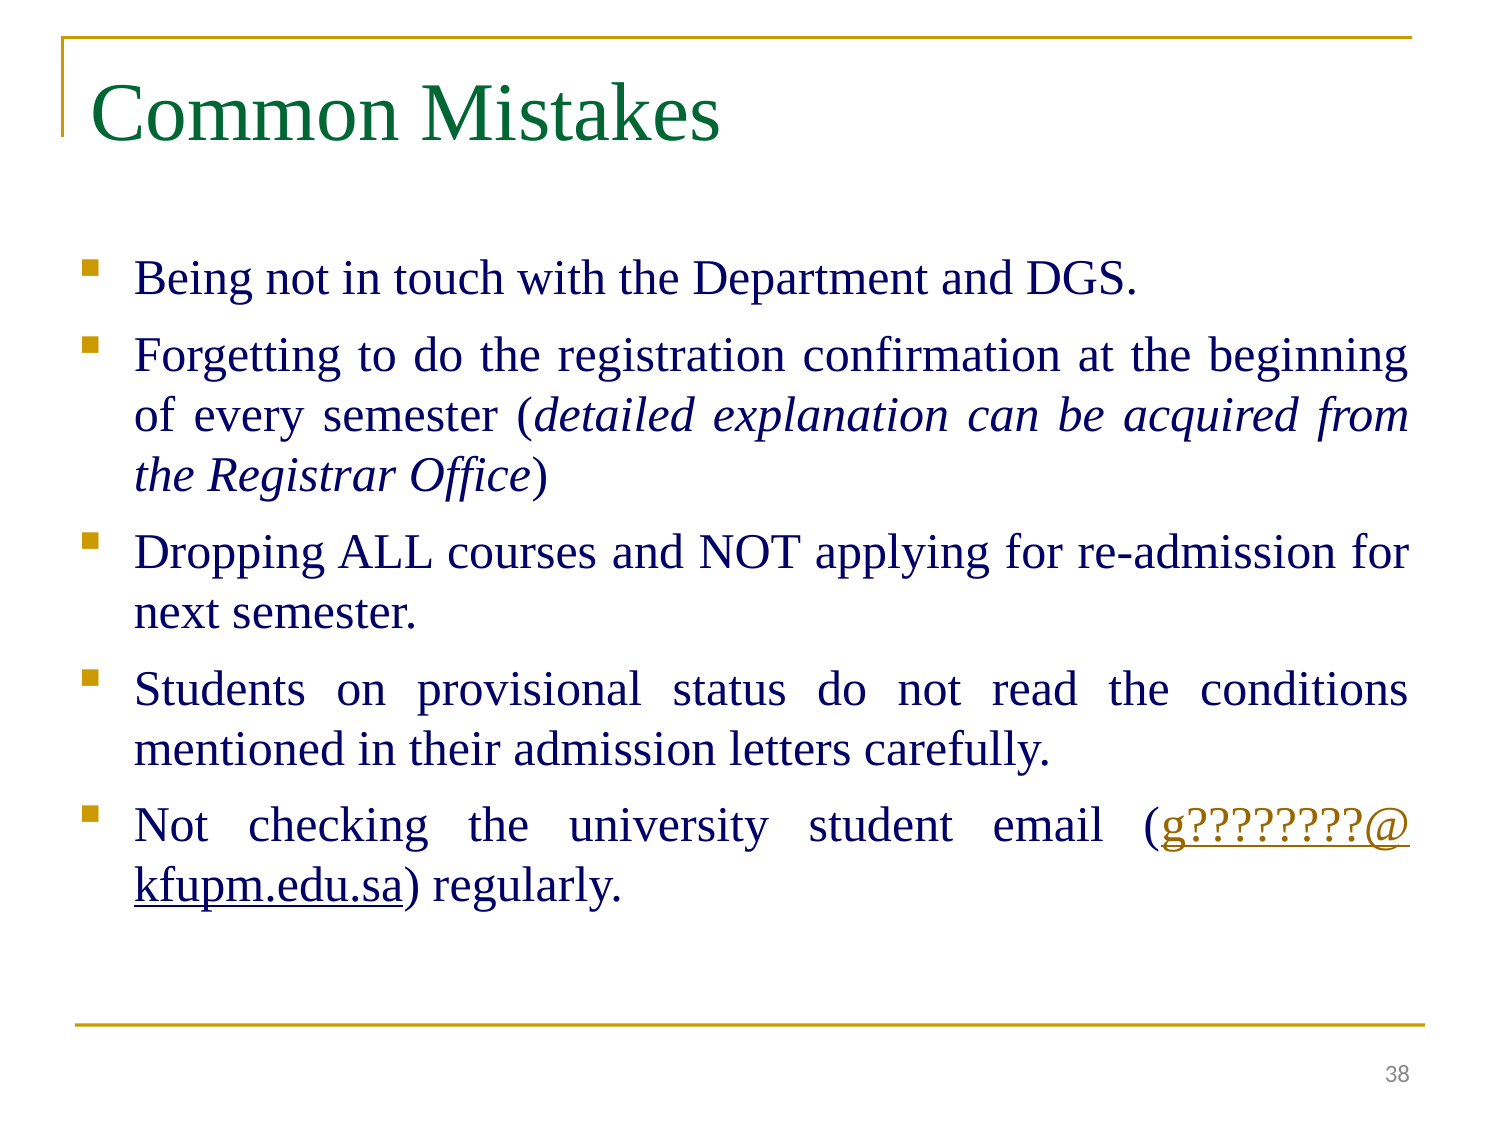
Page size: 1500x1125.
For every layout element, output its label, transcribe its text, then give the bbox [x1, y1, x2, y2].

text_box 38 [1074, 1042, 1425, 1103]
text_box Common Mistakes [74, 49, 1500, 188]
text_box Being not in touch with the Department and DGS. Forgetting to do the registration confirmation at the beginning of every semester (detailed explanation can be acquired from the Registrar Office) Dropping ALL courses and NOT applying for re-admission for next semester. Students on provisional status do not read the conditions mentioned in their admission letters carefully. Not checking the university student email (g????????@kfupm.edu.sa) regularly. [62, 237, 1425, 1025]
